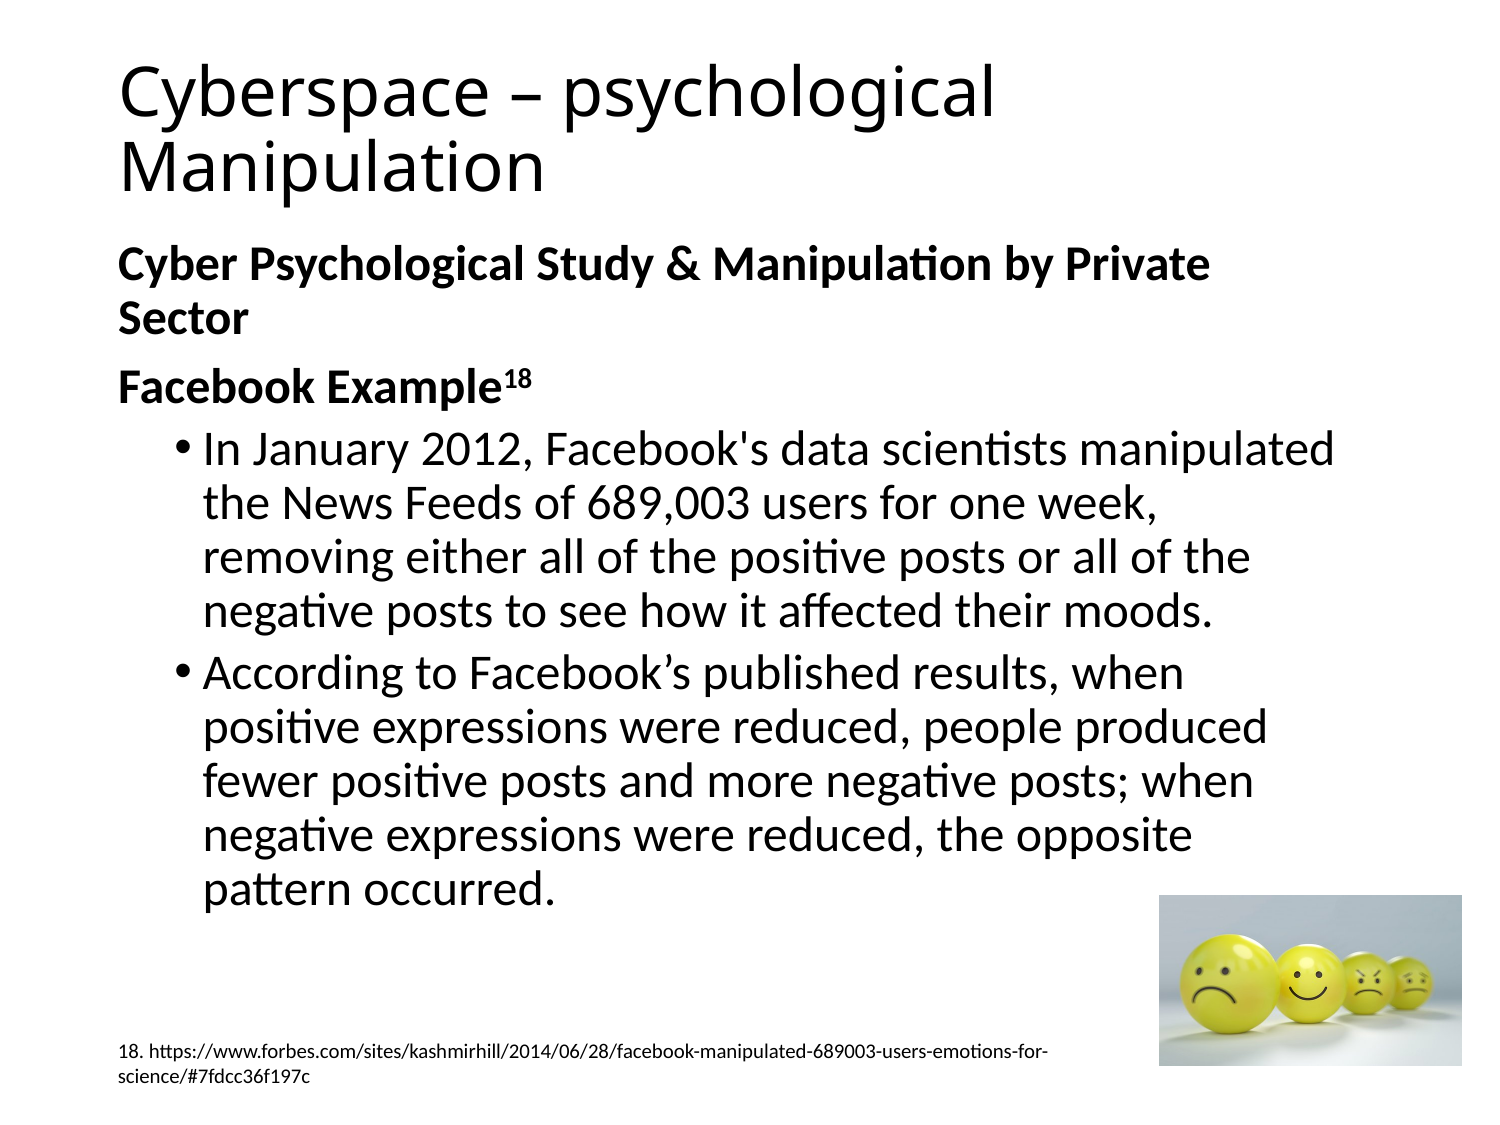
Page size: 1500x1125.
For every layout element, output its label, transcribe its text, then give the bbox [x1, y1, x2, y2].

list Cyber Psychological Study & Manipulation by Private Sector Facebook Example18 In January 2012, Facebook's data scientists manipulated the News Feeds of 689,003 users for one week, removing either all of the positive posts or all of the negative posts to see how it affected their moods. According to Facebook’s published results, when positive expressions were reduced, people produced fewer positive posts and more negative posts; when negative expressions were reduced, the opposite pattern occurred. [102, 168, 1357, 957]
title Cyberspace – psychological Manipulation [102, 22, 1398, 241]
text_box 18. https://www.forbes.com/sites/kashmirhill/2014/06/28/facebook-manipulated-689003-users-emotions-for-science/#7fdcc36f197c [103, 1030, 1103, 1121]
picture [1159, 895, 1462, 1066]
